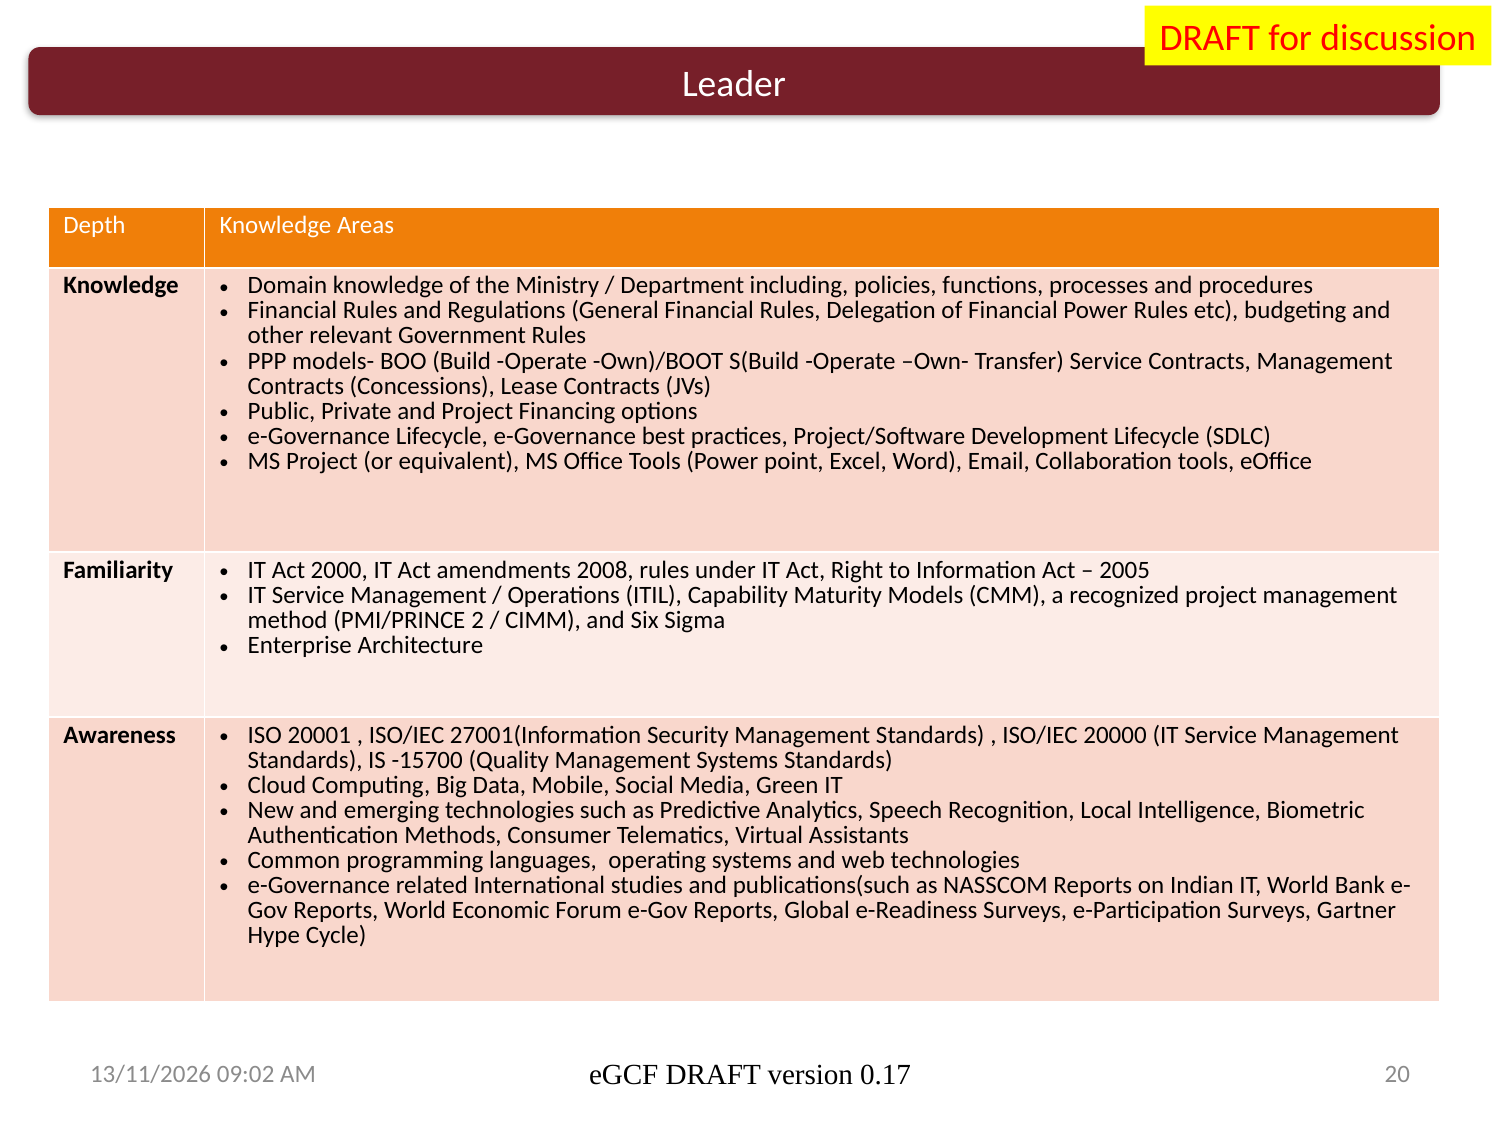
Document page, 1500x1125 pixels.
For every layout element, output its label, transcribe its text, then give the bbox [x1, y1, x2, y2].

table_header Depth [49, 208, 204, 267]
text_box DRAFT for discussion [1144, 5, 1492, 66]
table_cell Knowledge [49, 269, 204, 551]
table_cell ISO 20001 , ISO/IEC 27001(Information Security Management Standards) , ISO/IEC 20000 (IT Service Management Standards), IS -15700 (Quality Management Systems Standards) Cloud Computing, Big Data, Mobile, Social Media, Green IT New and emerging technologies such as Predictive Analytics, Speech Recognition, Local Intelligence, Biometric Authentication Methods, Consumer Telematics, Virtual Assistants Common programming languages, operating systems and web technologies e-Governance related International studies and publications(such as NASSCOM Reports on Indian IT, World Bank e-Gov Reports, World Economic Forum e-Gov Reports, Global e-Readiness Surveys, e-Participation Surveys, Gartner Hype Cycle) [205, 718, 1439, 1001]
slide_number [75, 1042, 425, 1103]
table_cell Awareness [49, 718, 204, 1001]
footer eGCF DRAFT version 0.17 [512, 1042, 988, 1103]
table_header Knowledge Areas [205, 208, 1439, 267]
slide_number 20 [1074, 1042, 1425, 1103]
table_cell IT Act 2000, IT Act amendments 2008, rules under IT Act, Right to Information Act – 2005 IT Service Management / Operations (ITIL), Capability Maturity Models (CMM), a recognized project management method (PMI/PRINCE 2 / CIMM), and Six Sigma Enterprise Architecture [205, 553, 1439, 716]
table_cell Domain knowledge of the Ministry / Department including, policies, functions, processes and procedures Financial Rules and Regulations (General Financial Rules, Delegation of Financial Power Rules etc), budgeting and other relevant Government Rules PPP models- BOO (Build -Operate -Own)/BOOT S(Build -Operate –Own- Transfer) Service Contracts, Management Contracts (Concessions), Lease Contracts (JVs) Public, Private and Project Financing options e-Governance Lifecycle, e-Governance best practices, Project/Software Development Lifecycle (SDLC) MS Project (or equivalent), MS Office Tools (Power point, Excel, Word), Email, Collaboration tools, eOffice [205, 269, 1439, 551]
text_box Leader [27, 46, 1441, 116]
table_cell Familiarity [49, 553, 204, 716]
